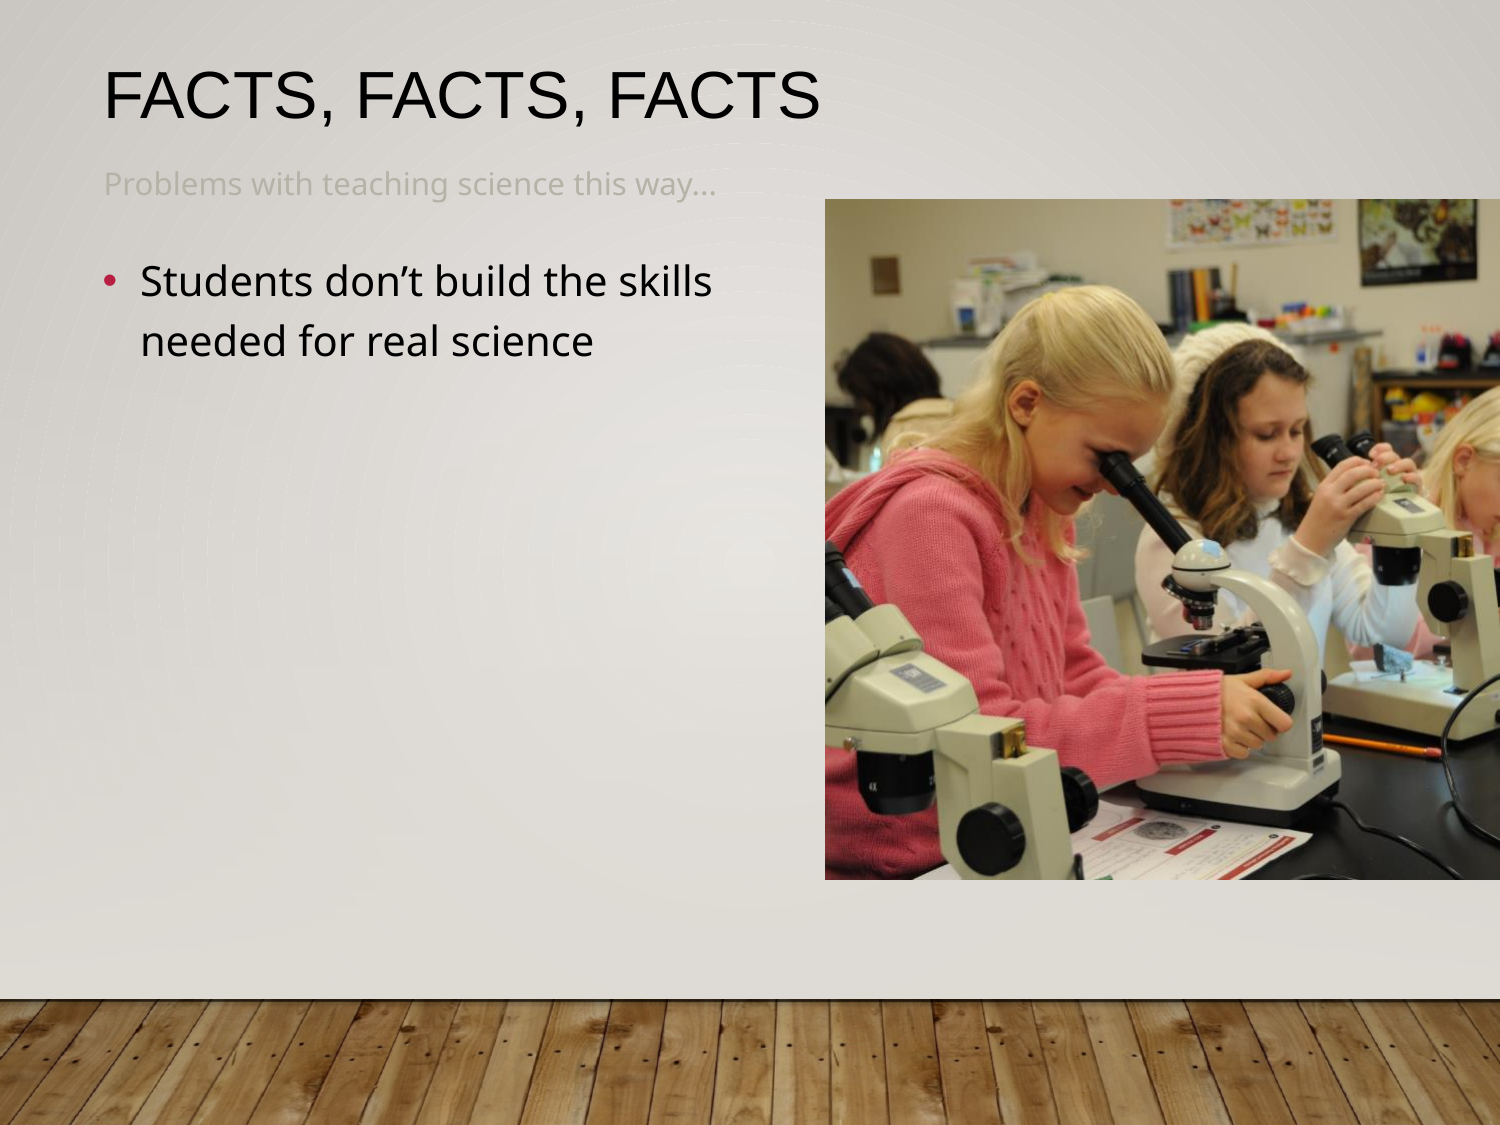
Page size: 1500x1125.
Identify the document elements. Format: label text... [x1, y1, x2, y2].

picture [0, 999, 1500, 1125]
title Facts, facts, facts [92, 39, 1443, 151]
list Students don’t build the skills needed for real science [87, 237, 813, 933]
list Problems with teaching science this way... [92, 151, 1443, 200]
picture [824, 199, 1500, 880]
